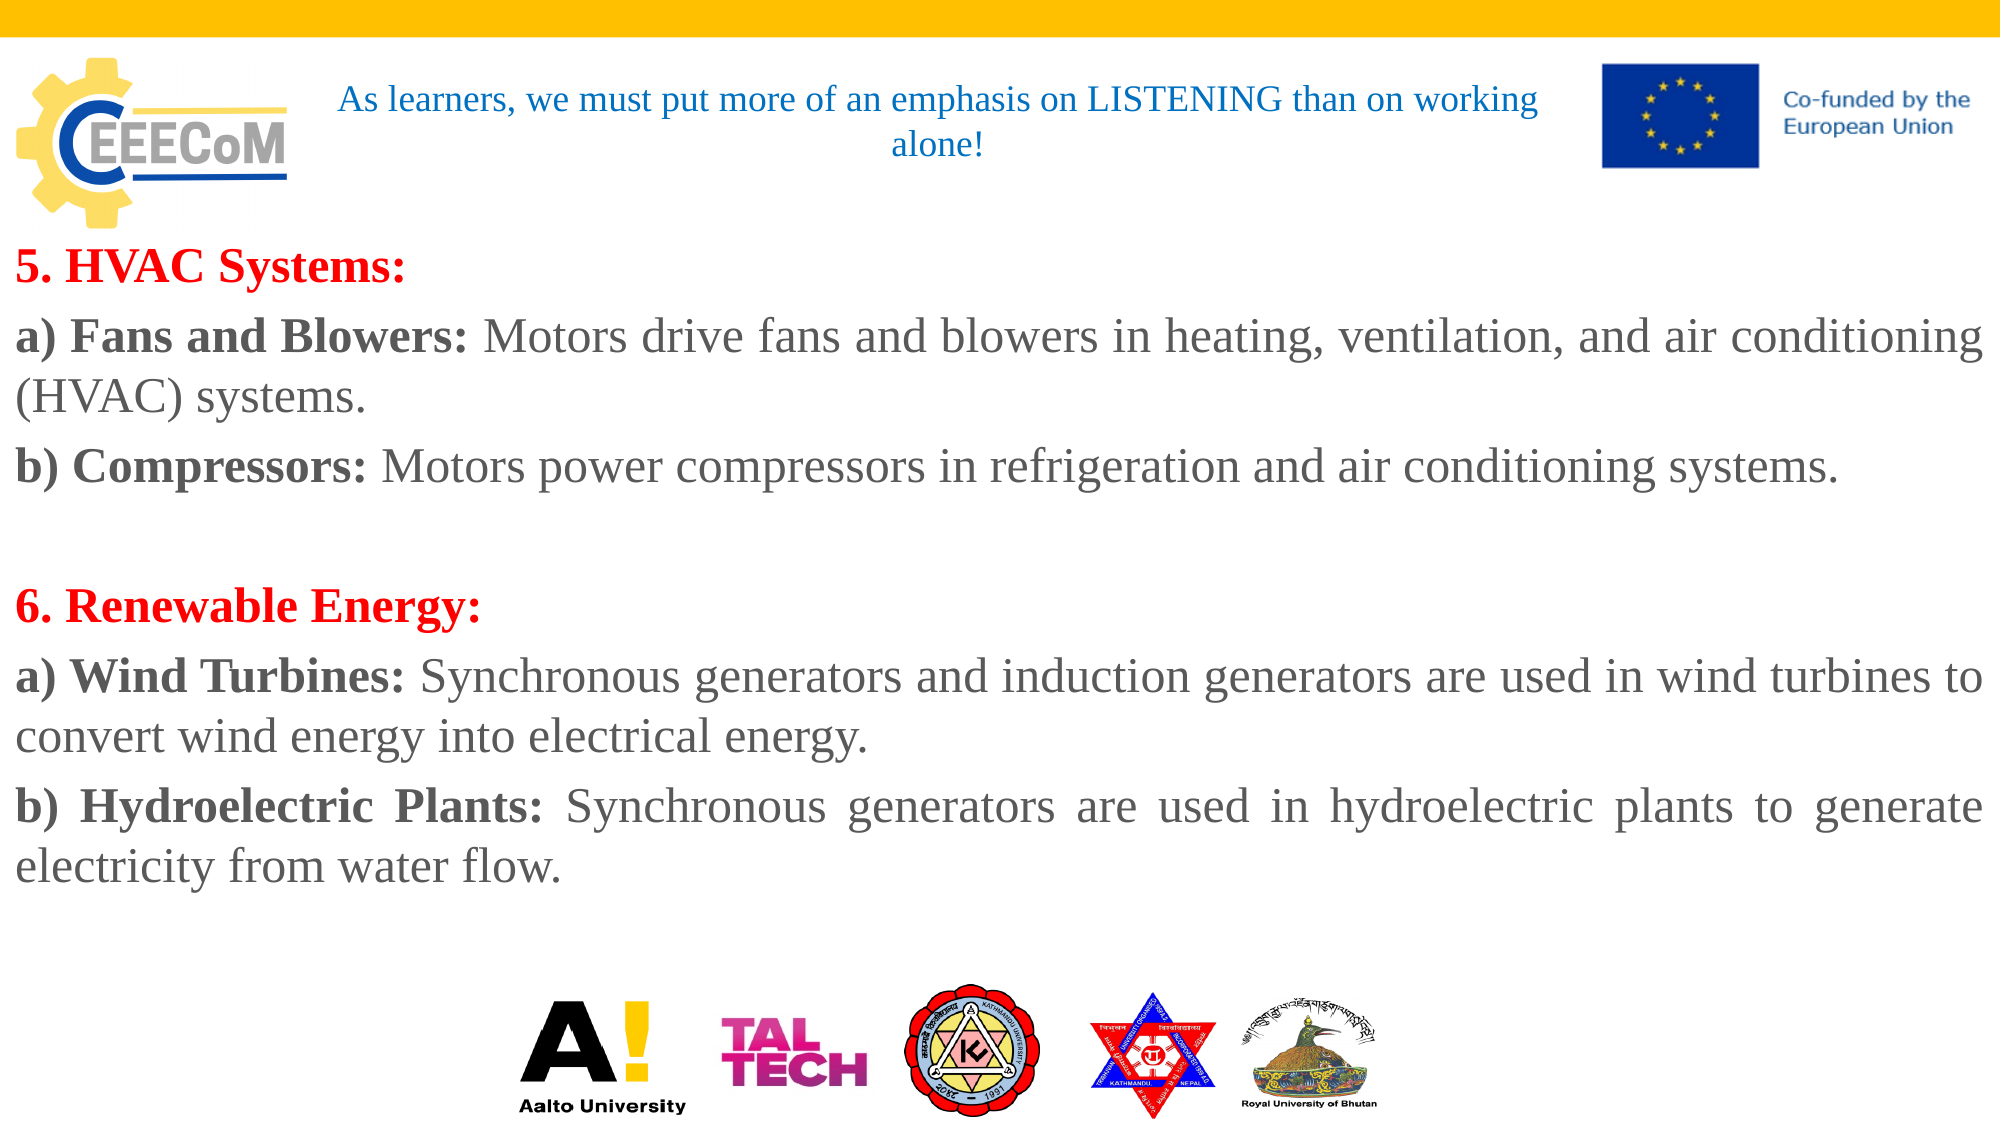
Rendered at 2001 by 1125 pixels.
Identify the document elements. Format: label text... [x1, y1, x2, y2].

picture [11, 50, 299, 224]
picture [1595, 46, 2000, 181]
picture [512, 984, 1382, 1125]
list 5. HVAC Systems: a) Fans and Blowers: Motors drive fans and blowers in heating, ventilation, and air conditioning (HVAC) systems. b) Compressors: Motors power compressors in refrigeration and air conditioning systems. 6. Renewable Energy: a) Wind Turbines: Synchronous generators and induction generators are used in wind turbines to convert wind energy into electrical energy. b) Hydroelectric Plants: Synchronous generators are used in hydroelectric plants to generate electricity from water flow. [0, 224, 2000, 975]
title As learners, we must put more of an emphasis on LISTENING than on working alone! [312, 37, 1565, 201]
